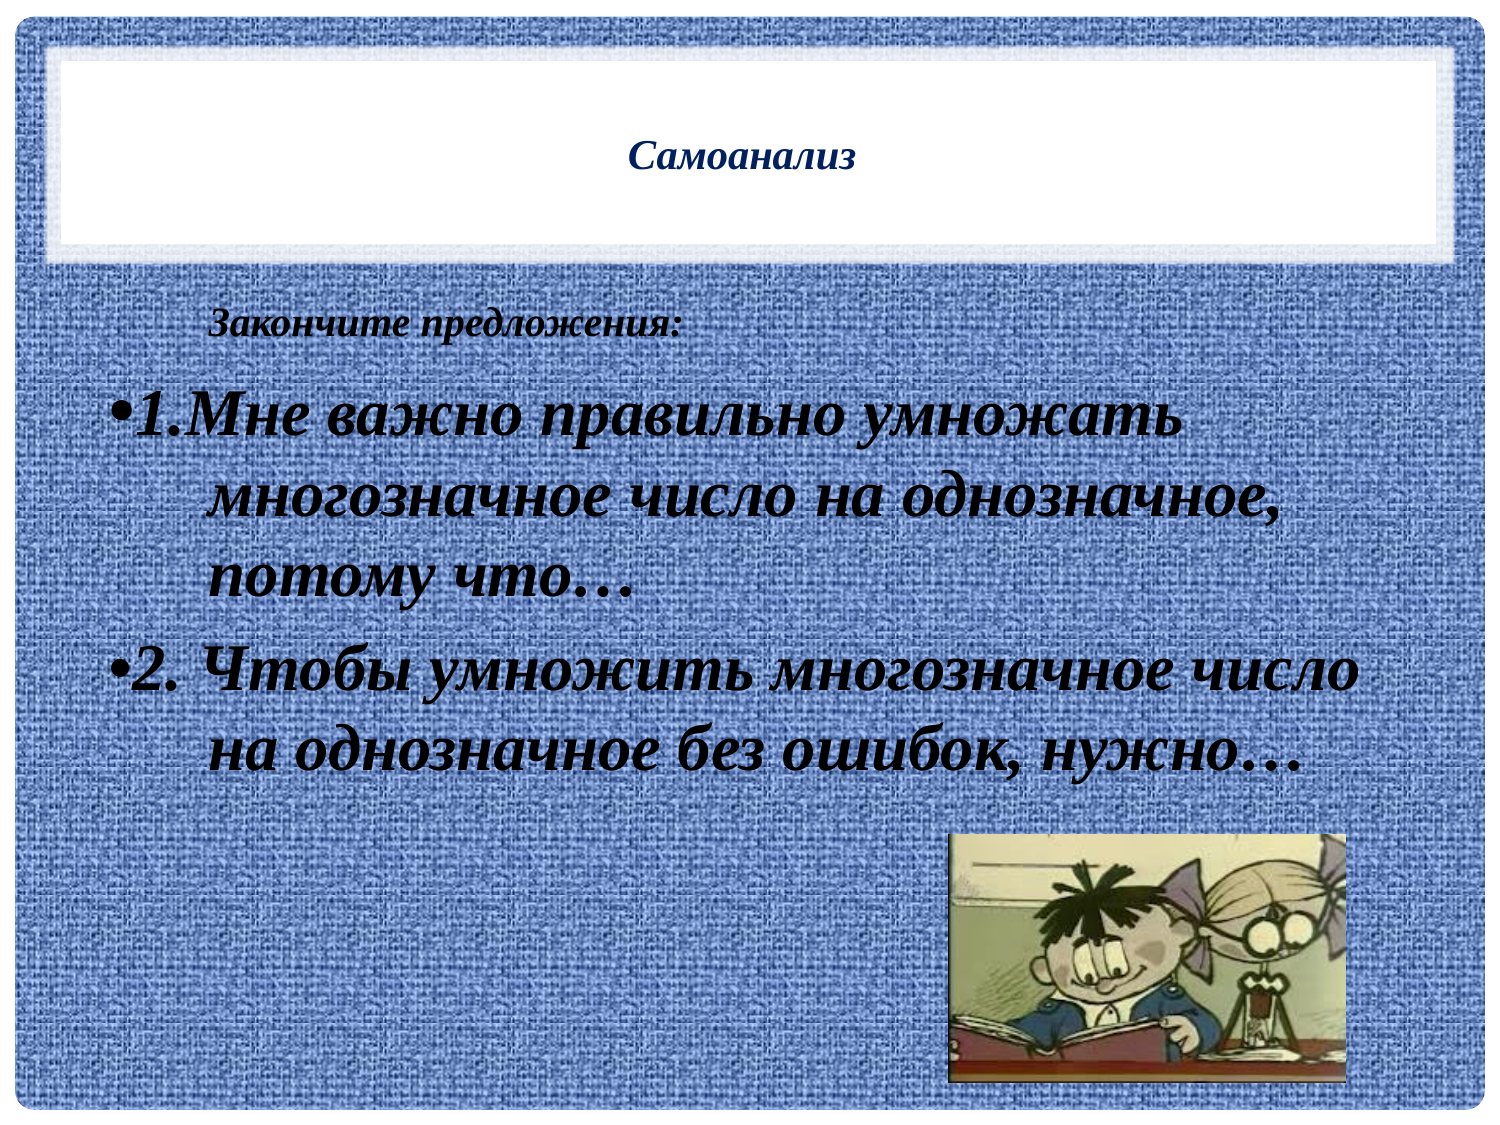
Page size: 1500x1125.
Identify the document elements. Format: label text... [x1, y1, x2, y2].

list Закончите предложения: •1.Мне важно правильно умножать многозначное число на однозначное, потому что… •2. Чтобы умножить многозначное число на однозначное без ошибок, нужно… [74, 287, 1426, 1006]
picture [15, 16, 1485, 1110]
title Самоанализ [69, 66, 1425, 238]
